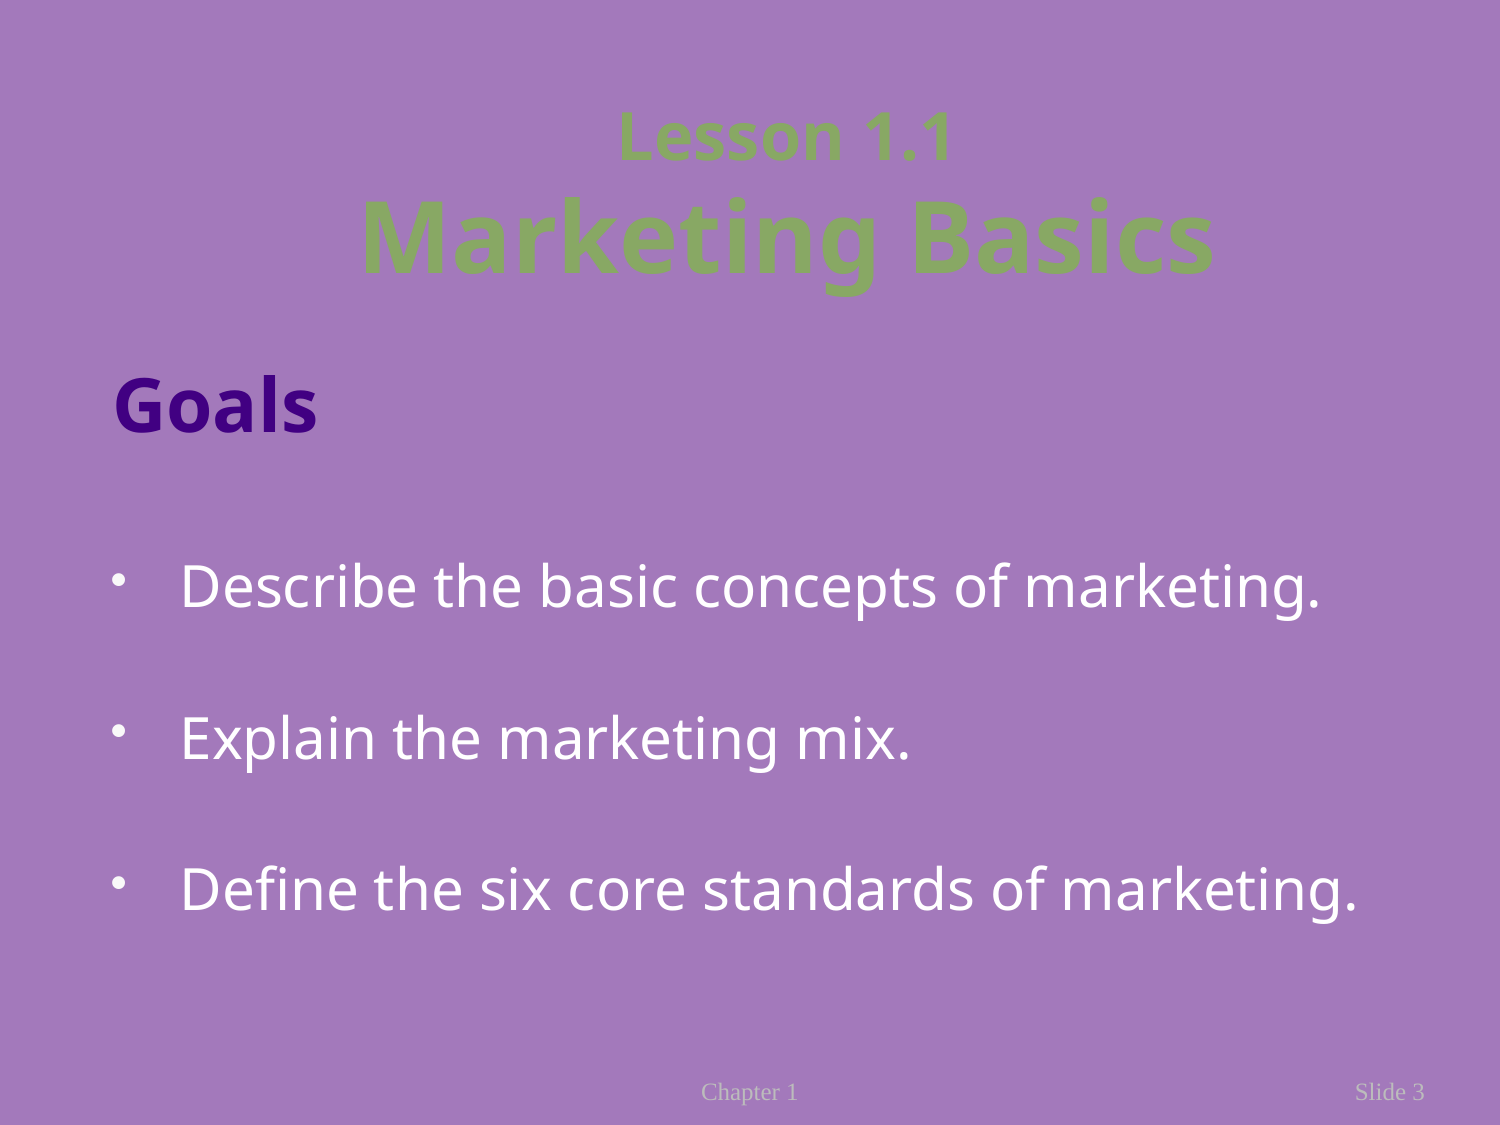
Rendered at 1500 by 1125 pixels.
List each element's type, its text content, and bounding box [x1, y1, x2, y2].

title Lesson 1.1 Marketing Basics [112, 62, 1463, 325]
slide_number Slide 3 [1299, 1052, 1425, 1113]
list Goals Describe the basic concepts of marketing. Explain the marketing mix. Define the six core standards of marketing. [75, 350, 1425, 1035]
footer Chapter 1 [512, 1052, 988, 1113]
